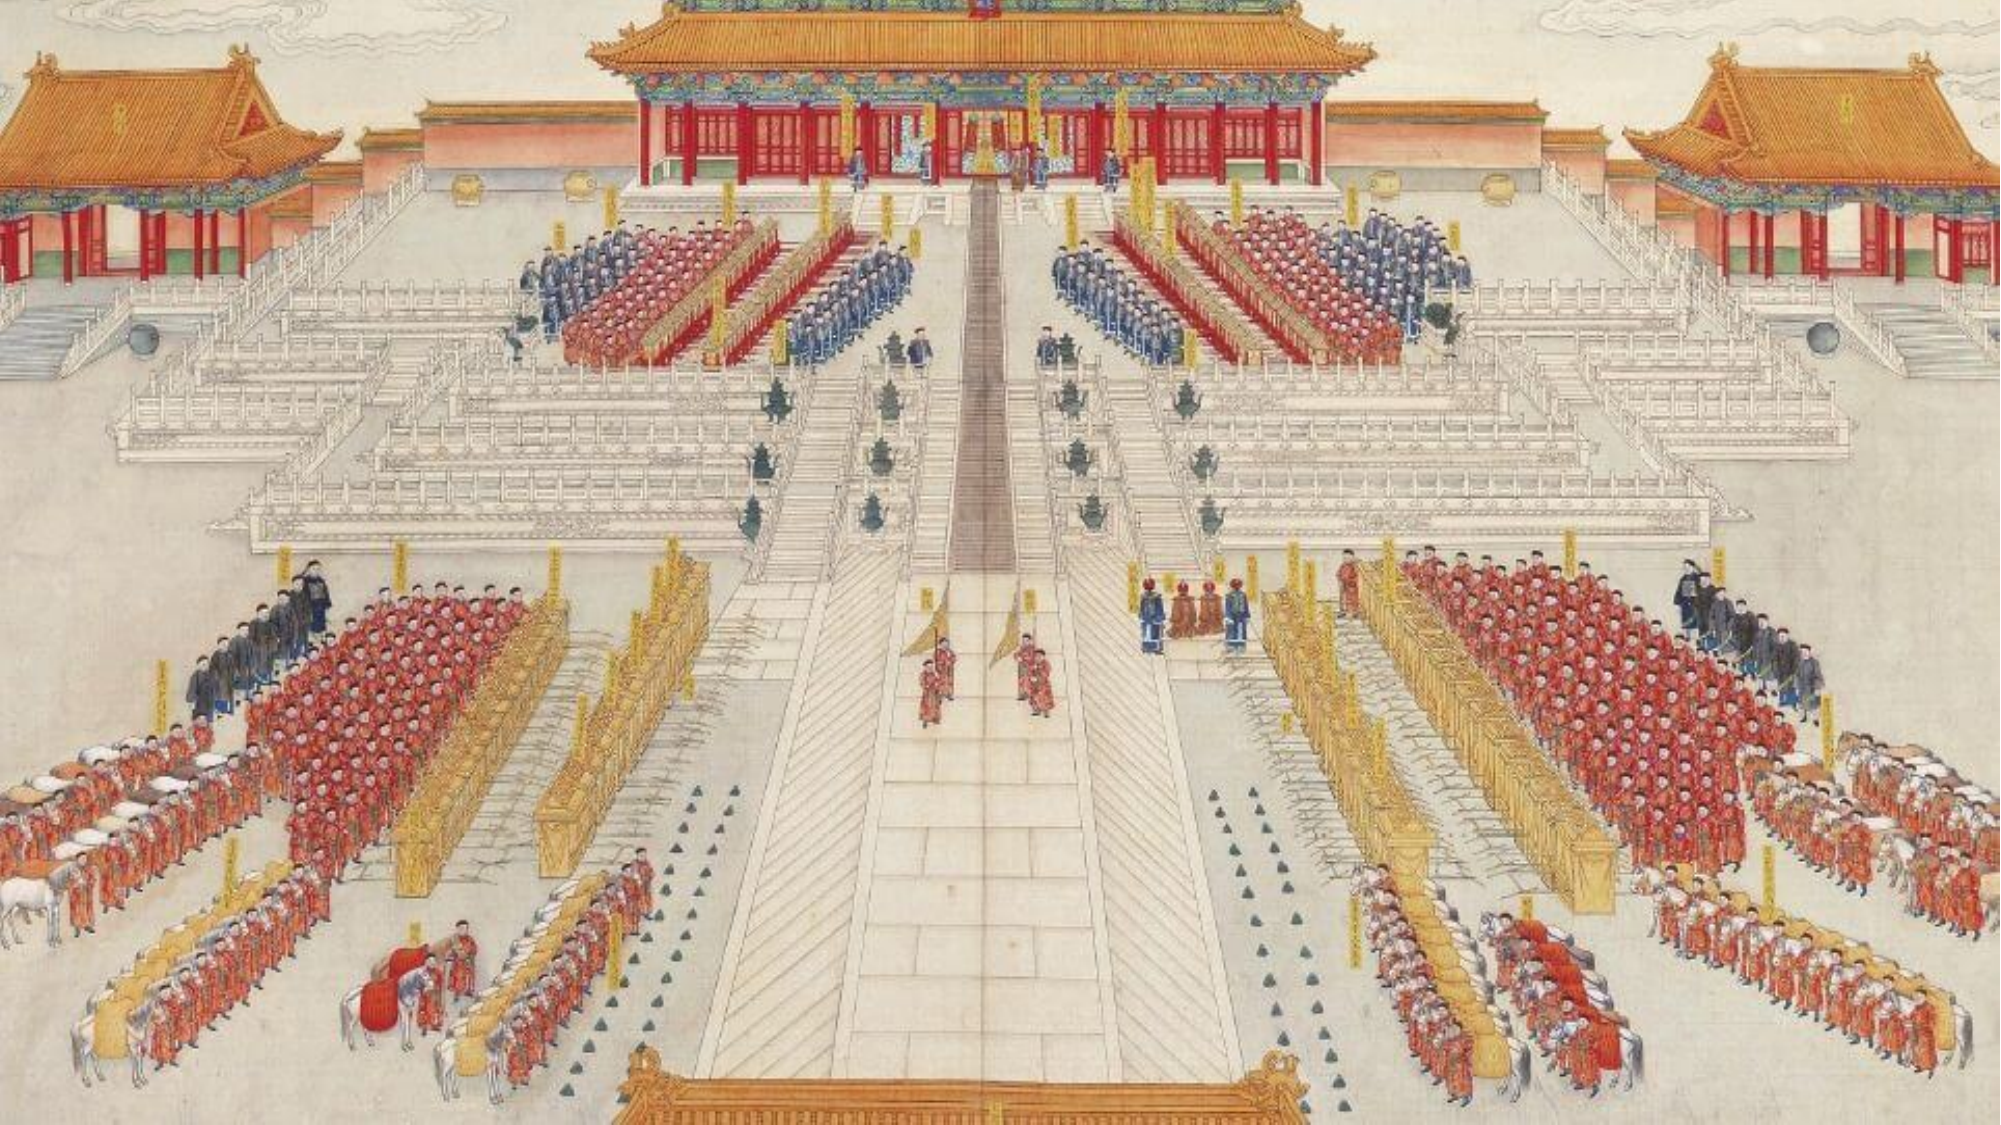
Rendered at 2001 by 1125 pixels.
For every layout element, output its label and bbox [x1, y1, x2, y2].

list [0, 0, 2000, 1125]
